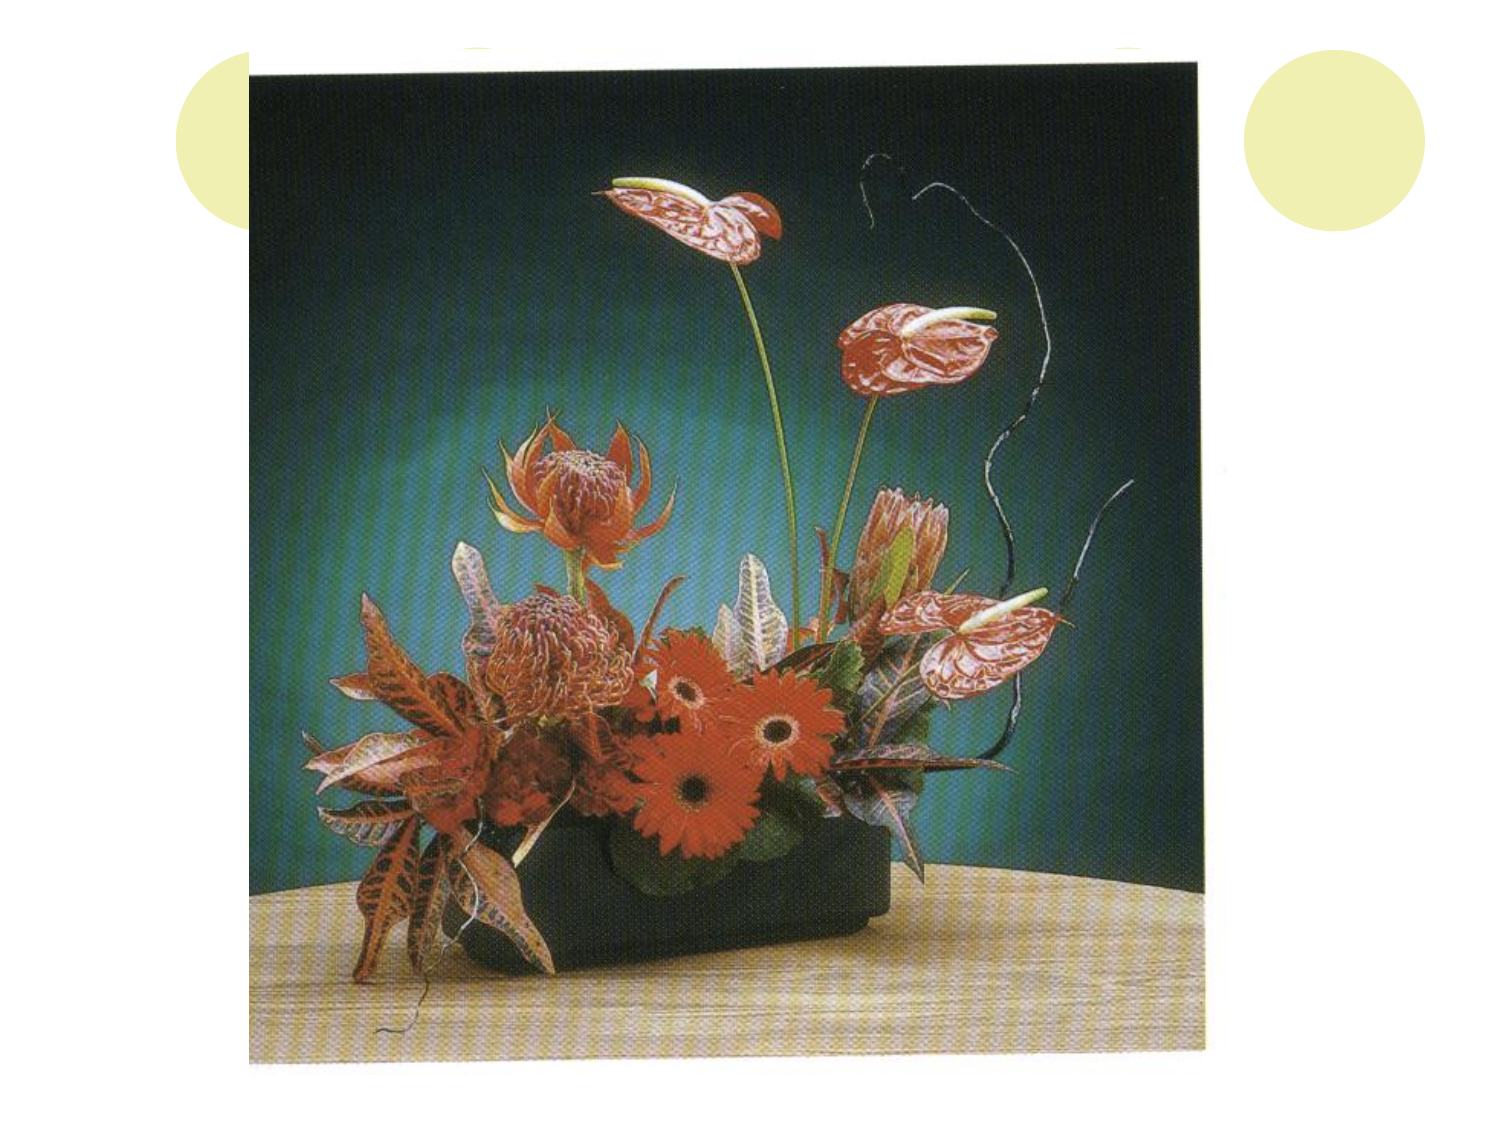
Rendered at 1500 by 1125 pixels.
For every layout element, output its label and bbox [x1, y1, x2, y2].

picture [249, 49, 1227, 1076]
